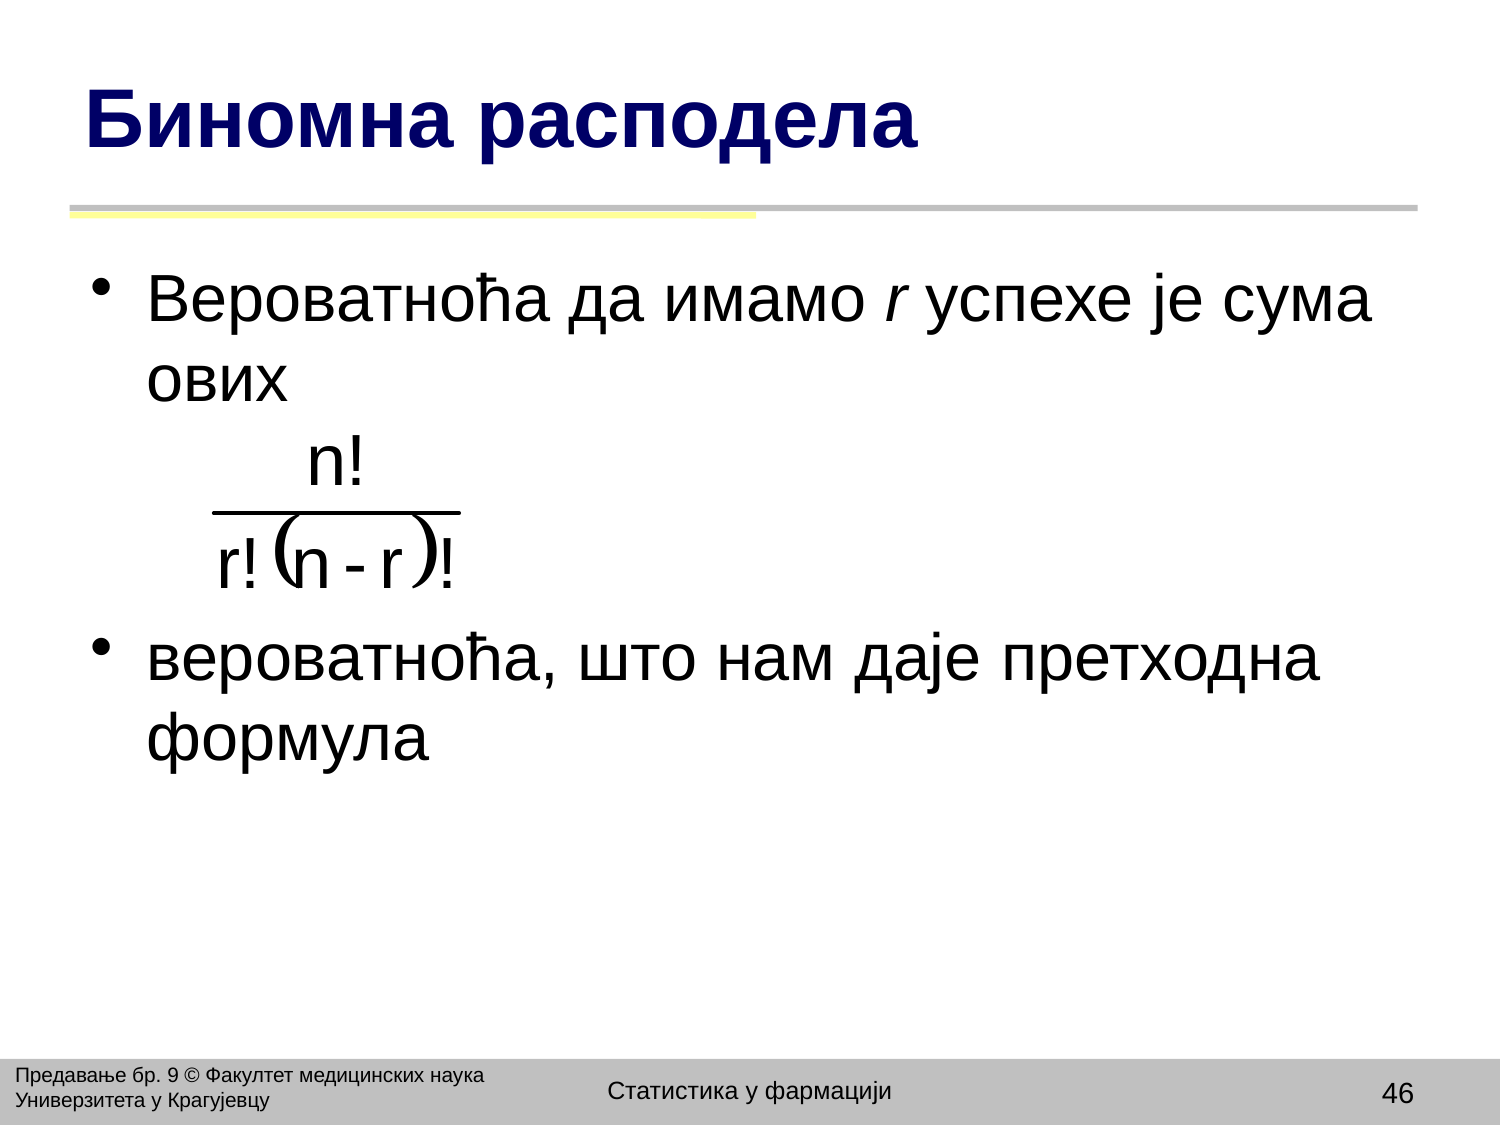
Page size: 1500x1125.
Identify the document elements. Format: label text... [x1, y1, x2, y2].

slide_number Предавање бр. 9 © Факултет медицинских наука Универзитета у Крагујевцу [0, 1053, 609, 1108]
list Вероватноћа да имамо r успехе је сума ових вероватноћа, што нам даје претходна формула [74, 246, 1426, 1023]
slide_number 46 [1079, 1066, 1430, 1125]
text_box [198, 407, 475, 619]
footer Статистика у фармацији [512, 1066, 988, 1125]
title Биномна расподела [69, 19, 1426, 208]
